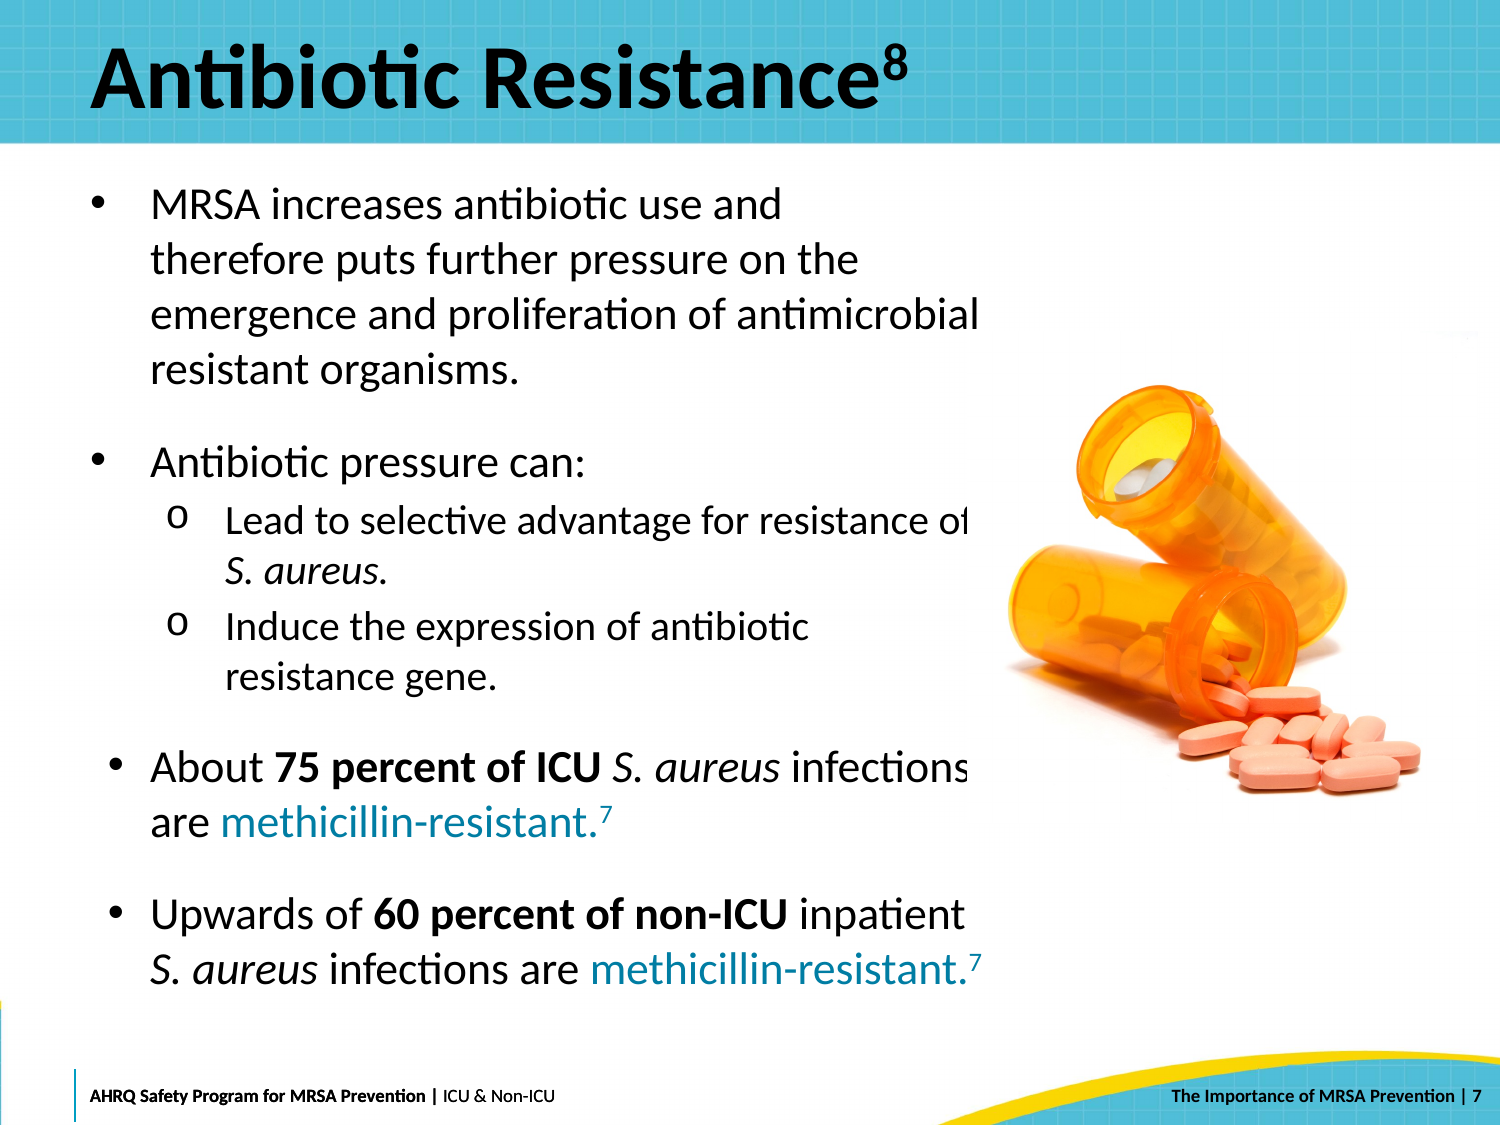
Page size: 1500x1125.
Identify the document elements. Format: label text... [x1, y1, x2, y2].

slide_number | 7 [1455, 1065, 1500, 1125]
picture [0, 0, 1500, 1125]
list MRSA increases antibiotic use and therefore puts further pressure on the emergence and proliferation of antimicrobial resistant organisms. Antibiotic pressure can: Lead to selective advantage for resistance of S. aureus. Induce the expression of antibiotic resistance gene. About 75 percent of ICU S. aureus infections are methicillin-resistant.7 Upwards of 60 percent of non-ICU inpatient S. aureus infections are methicillin-resistant.7 [75, 166, 999, 1052]
title Antibiotic Resistance8 [75, 0, 1425, 150]
